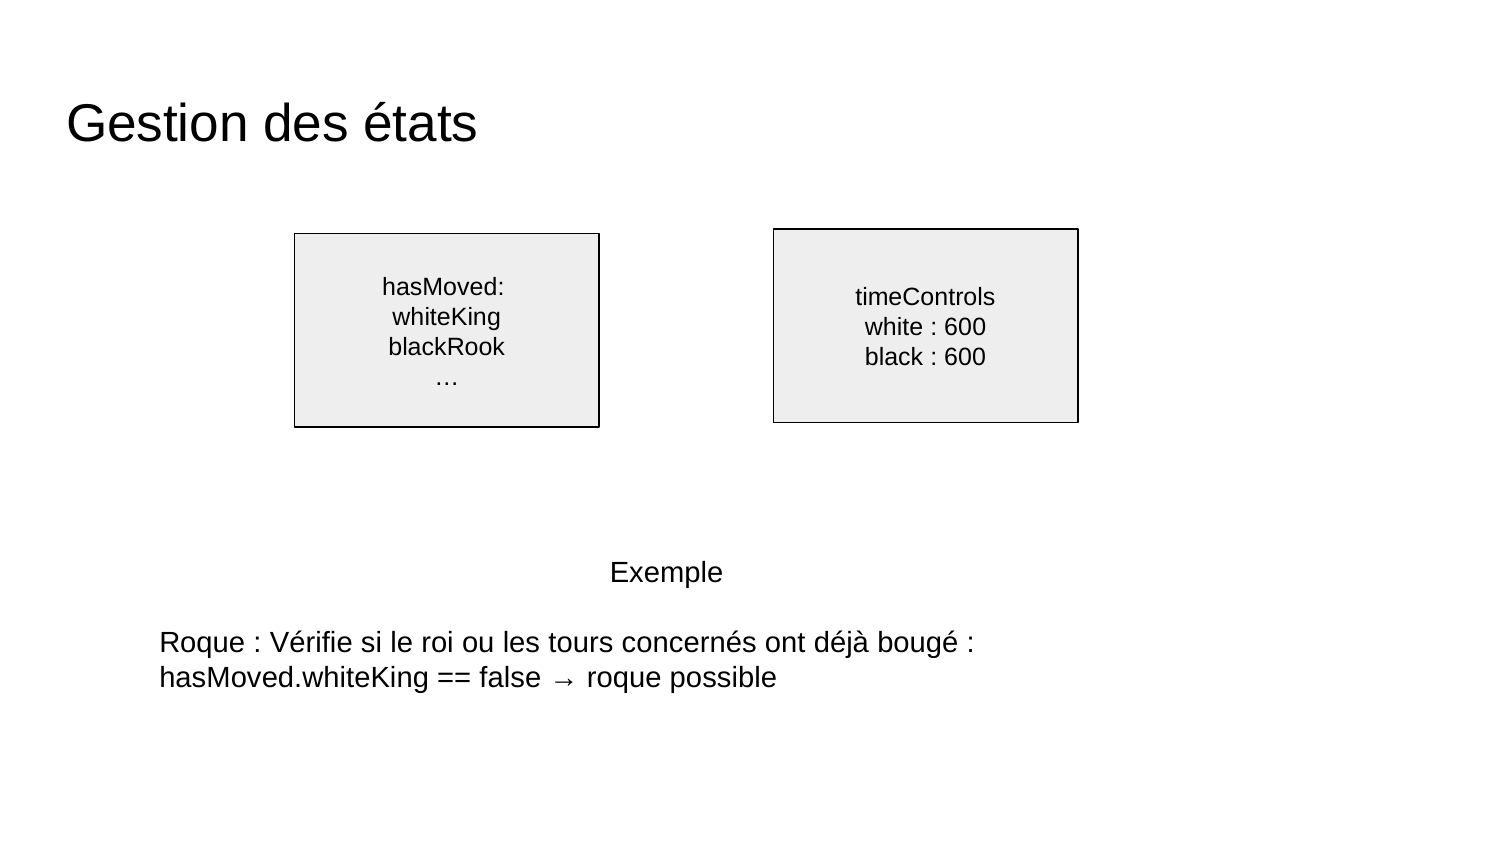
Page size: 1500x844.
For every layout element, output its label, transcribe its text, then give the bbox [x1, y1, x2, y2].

title Gestion des états [51, 72, 1449, 167]
text_box Exemple Roque : Vérifie si le roi ou les tours concernés ont déjà bougé : hasMoved.whiteKing == false → roque possible [144, 538, 1189, 709]
text_box timeControls white : 600 black : 600 [773, 228, 1078, 423]
text_box hasMoved: whiteKing blackRook … [294, 233, 600, 428]
